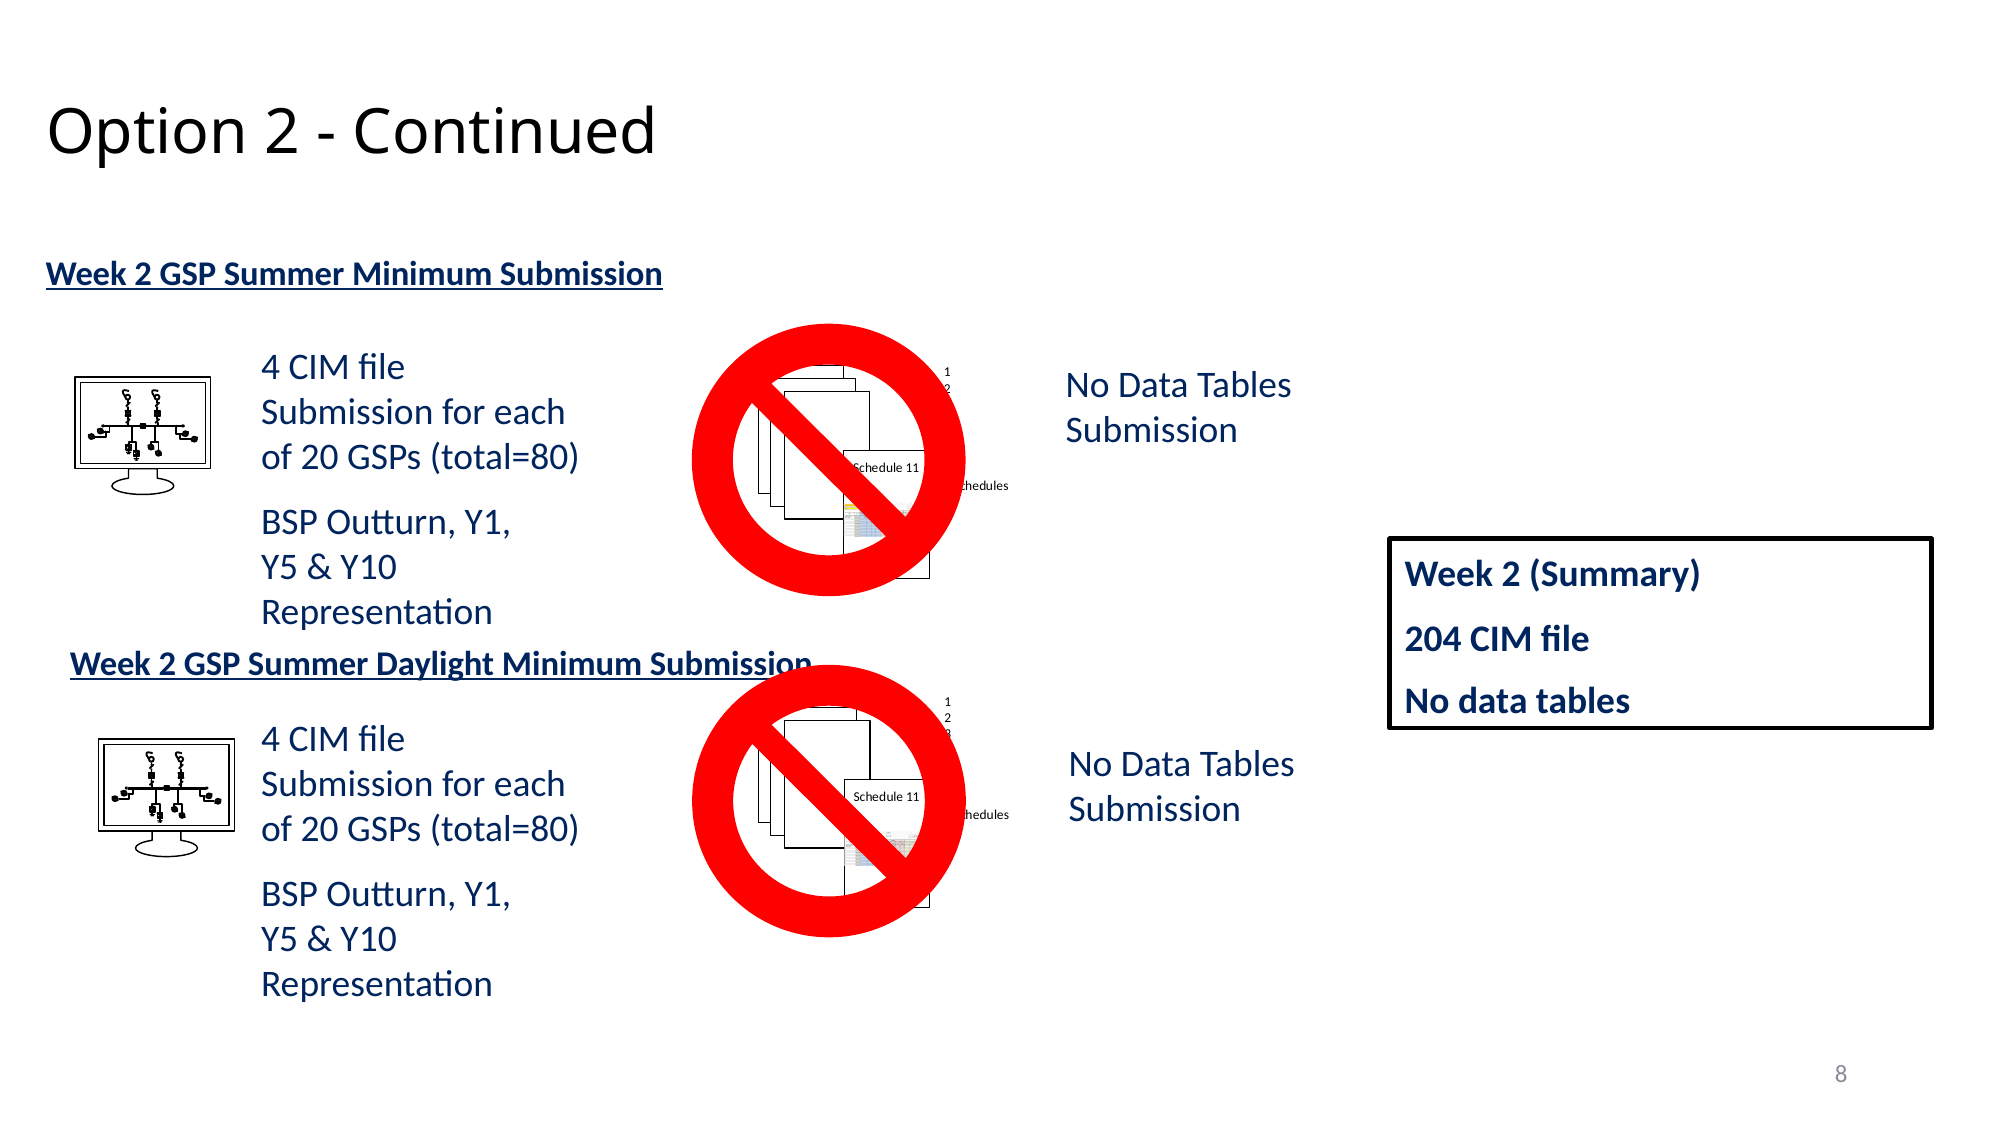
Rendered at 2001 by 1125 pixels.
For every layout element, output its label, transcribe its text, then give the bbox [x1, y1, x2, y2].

slide_number 8 [1412, 1042, 1863, 1103]
text_box No Data Tables Submission [1050, 345, 1404, 598]
picture [689, 662, 1025, 939]
picture [72, 366, 212, 505]
picture [689, 320, 1025, 598]
text_box Week 2 GSP Summer Minimum Submission [30, 236, 610, 307]
text_box Week 2 GSP Summer Daylight Minimum Submission [55, 626, 634, 698]
title Option 2 - Continued [30, 24, 1756, 242]
picture [95, 728, 236, 867]
text_box No Data Tables Submission [1053, 724, 1407, 977]
text_box Week 2 (Summary) 204 CIM file No data tables [1389, 538, 1932, 729]
text_box 4 CIM file Submission for each of 20 GSPs (total=80) BSP Outturn, Y1, Y5 & Y10 Representation [246, 327, 632, 585]
text_box 4 CIM file Submission for each of 20 GSPs (total=80) BSP Outturn, Y1, Y5 & Y10 Representation [246, 699, 632, 957]
